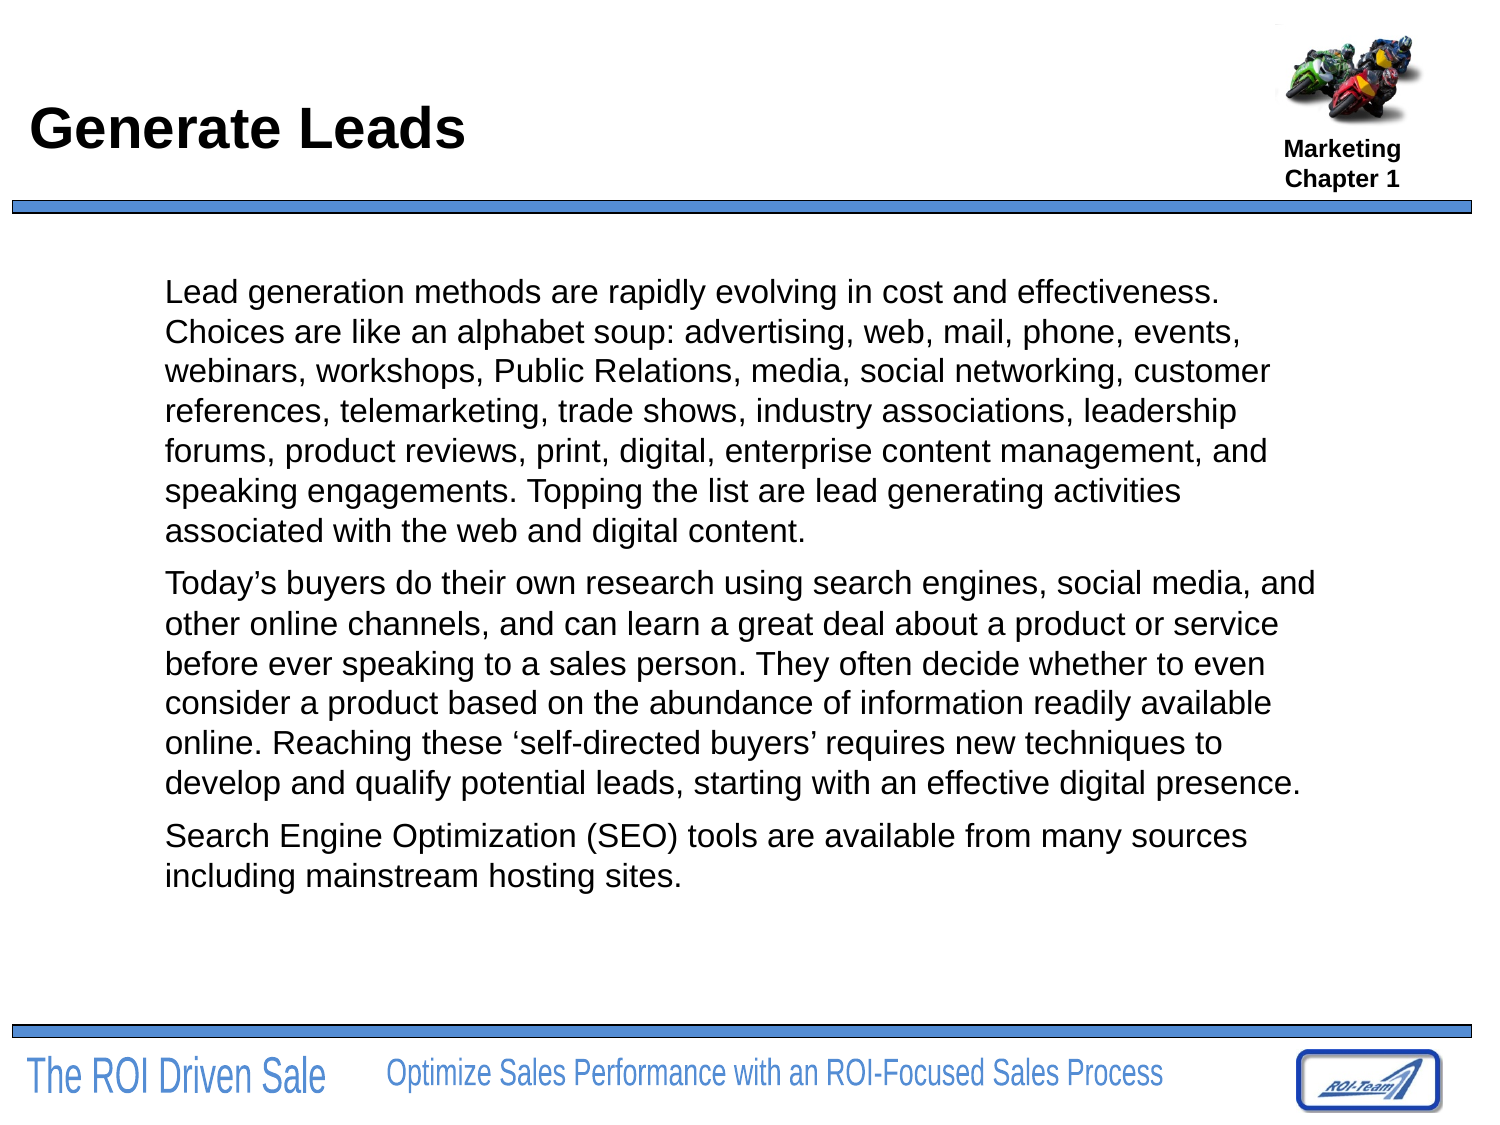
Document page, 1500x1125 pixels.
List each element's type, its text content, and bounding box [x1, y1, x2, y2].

text_box Lead generation methods are rapidly evolving in cost and effectiveness. Choices are like an alphabet soup: advertising, web, mail, phone, events, webinars, workshops, Public Relations, media, social networking, customer references, telemarketing, trade shows, industry associations, leadership forums, product reviews, print, digital, enterprise content management, and speaking engagements. Topping the list are lead generating activities associated with the web and digital content. Today’s buyers do their own research using search engines, social media, and other online channels, and can learn a great deal about a product or service before ever speaking to a sales person. They often decide whether to even consider a product based on the abundance of information readily available online. Reaching these ‘self-directed buyers’ requires new techniques to develop and qualify potential leads, starting with an effective digital presence. Search Engine Optimization (SEO) tools are available from many sources including mainstream hosting sites. [150, 262, 1343, 902]
title Generate Leads [14, 50, 1163, 200]
picture [1296, 1049, 1443, 1113]
picture [1275, 24, 1430, 99]
picture [1275, 100, 1430, 124]
text_box Marketing Chapter 1 [1222, 124, 1463, 200]
